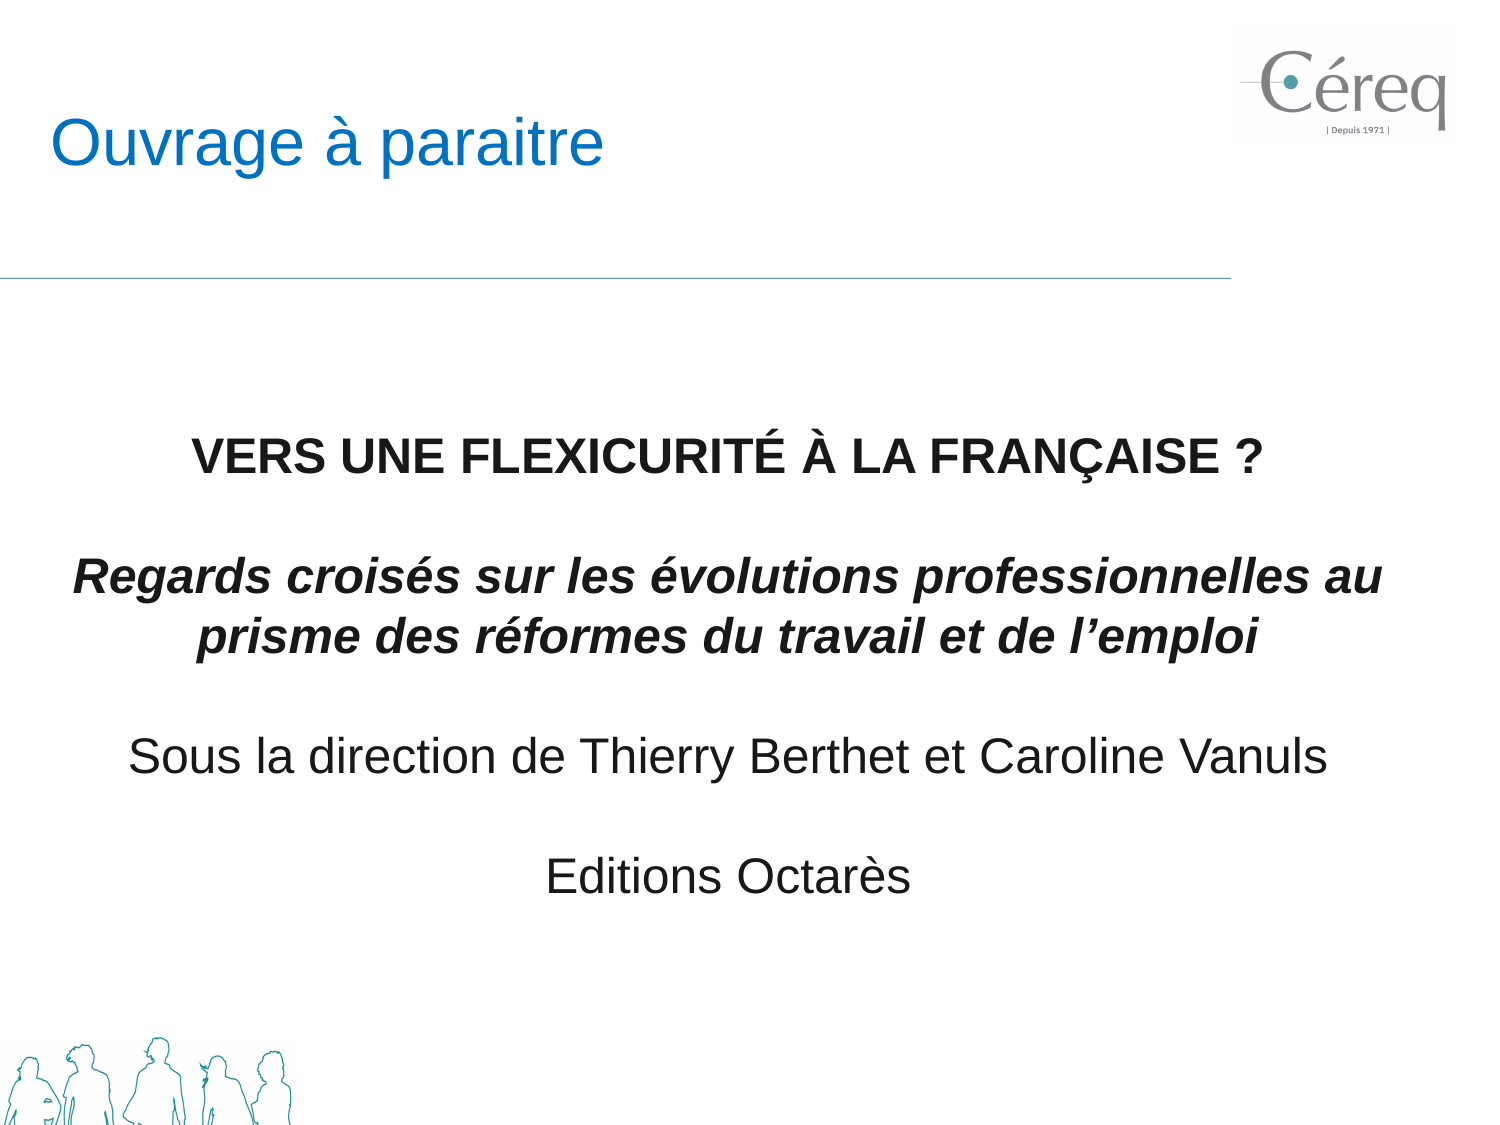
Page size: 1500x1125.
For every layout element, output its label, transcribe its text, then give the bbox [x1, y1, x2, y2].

text_box VERS UNE FLEXICURITÉ À LA FRANÇAISE ? Regards croisés sur les évolutions professionnelles au prisme des réformes du travail et de l’emploi Sous la direction de Thierry Berthet et Caroline Vanuls Editions Octarès [35, 416, 1422, 912]
picture [1234, 26, 1453, 143]
picture [0, 1035, 297, 1125]
title Ouvrage à paraitre [35, 30, 1330, 248]
